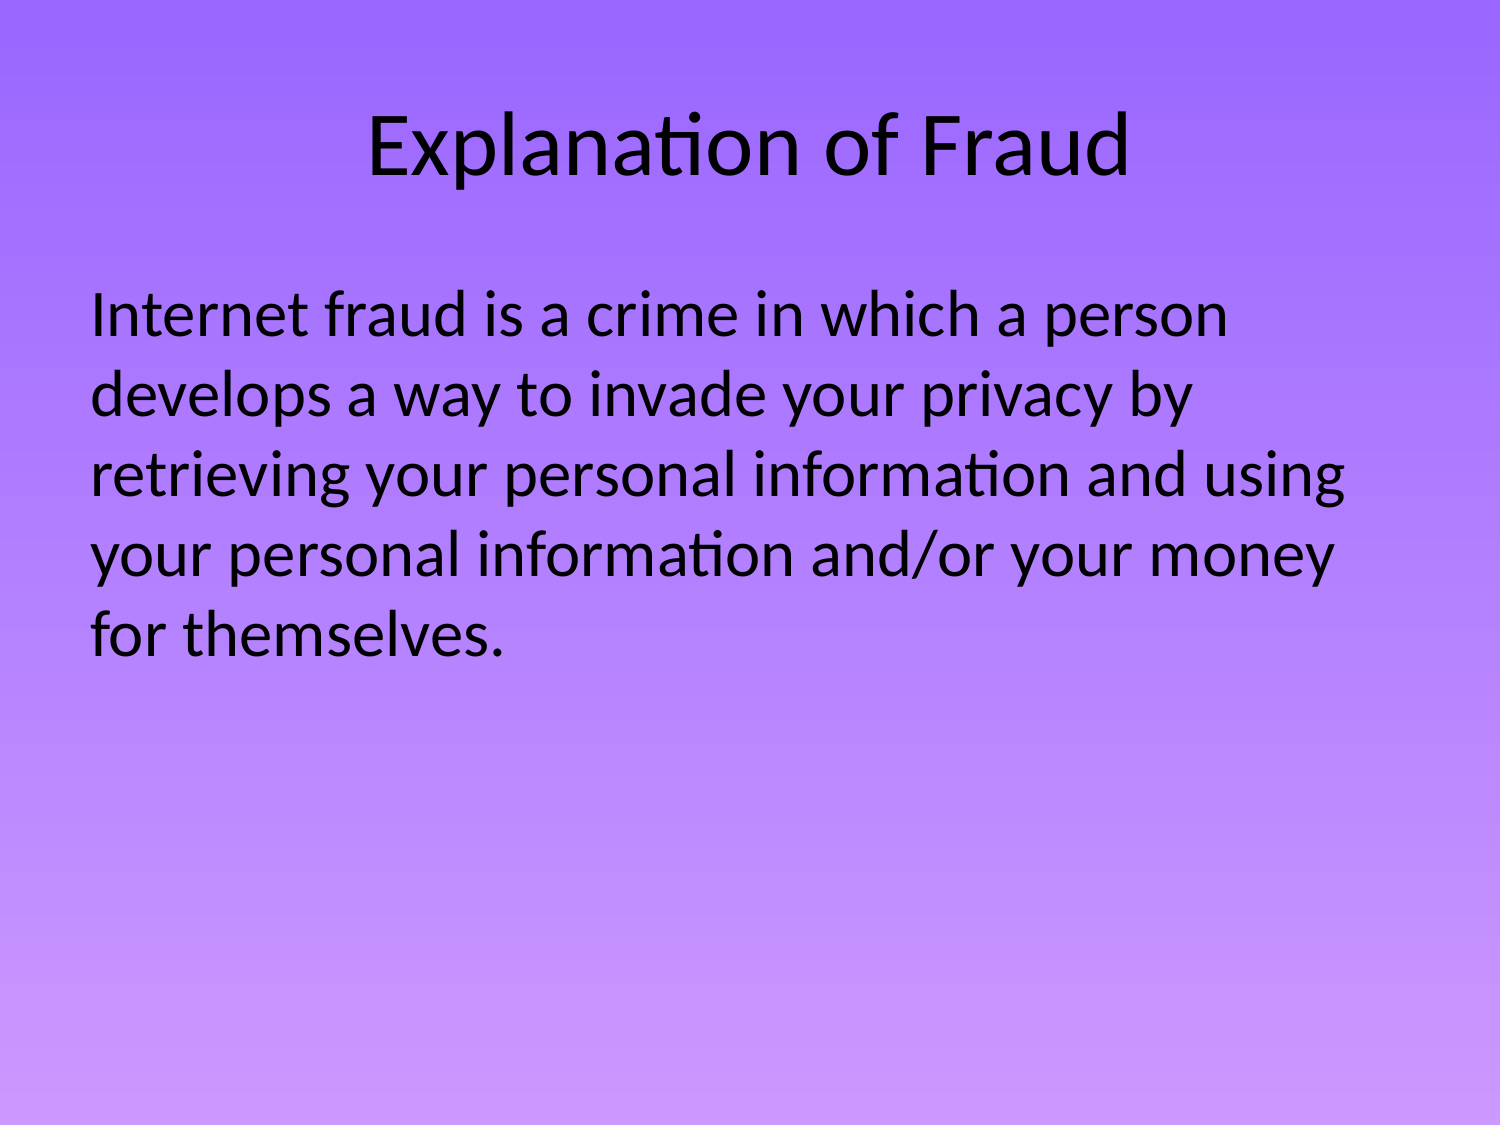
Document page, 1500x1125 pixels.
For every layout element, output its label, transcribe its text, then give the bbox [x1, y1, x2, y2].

list Internet fraud is a crime in which a person develops a way to invade your privacy by retrieving your personal information and using your personal information and/or your money for themselves. [75, 262, 1425, 1005]
title Explanation of Fraud [75, 45, 1425, 233]
